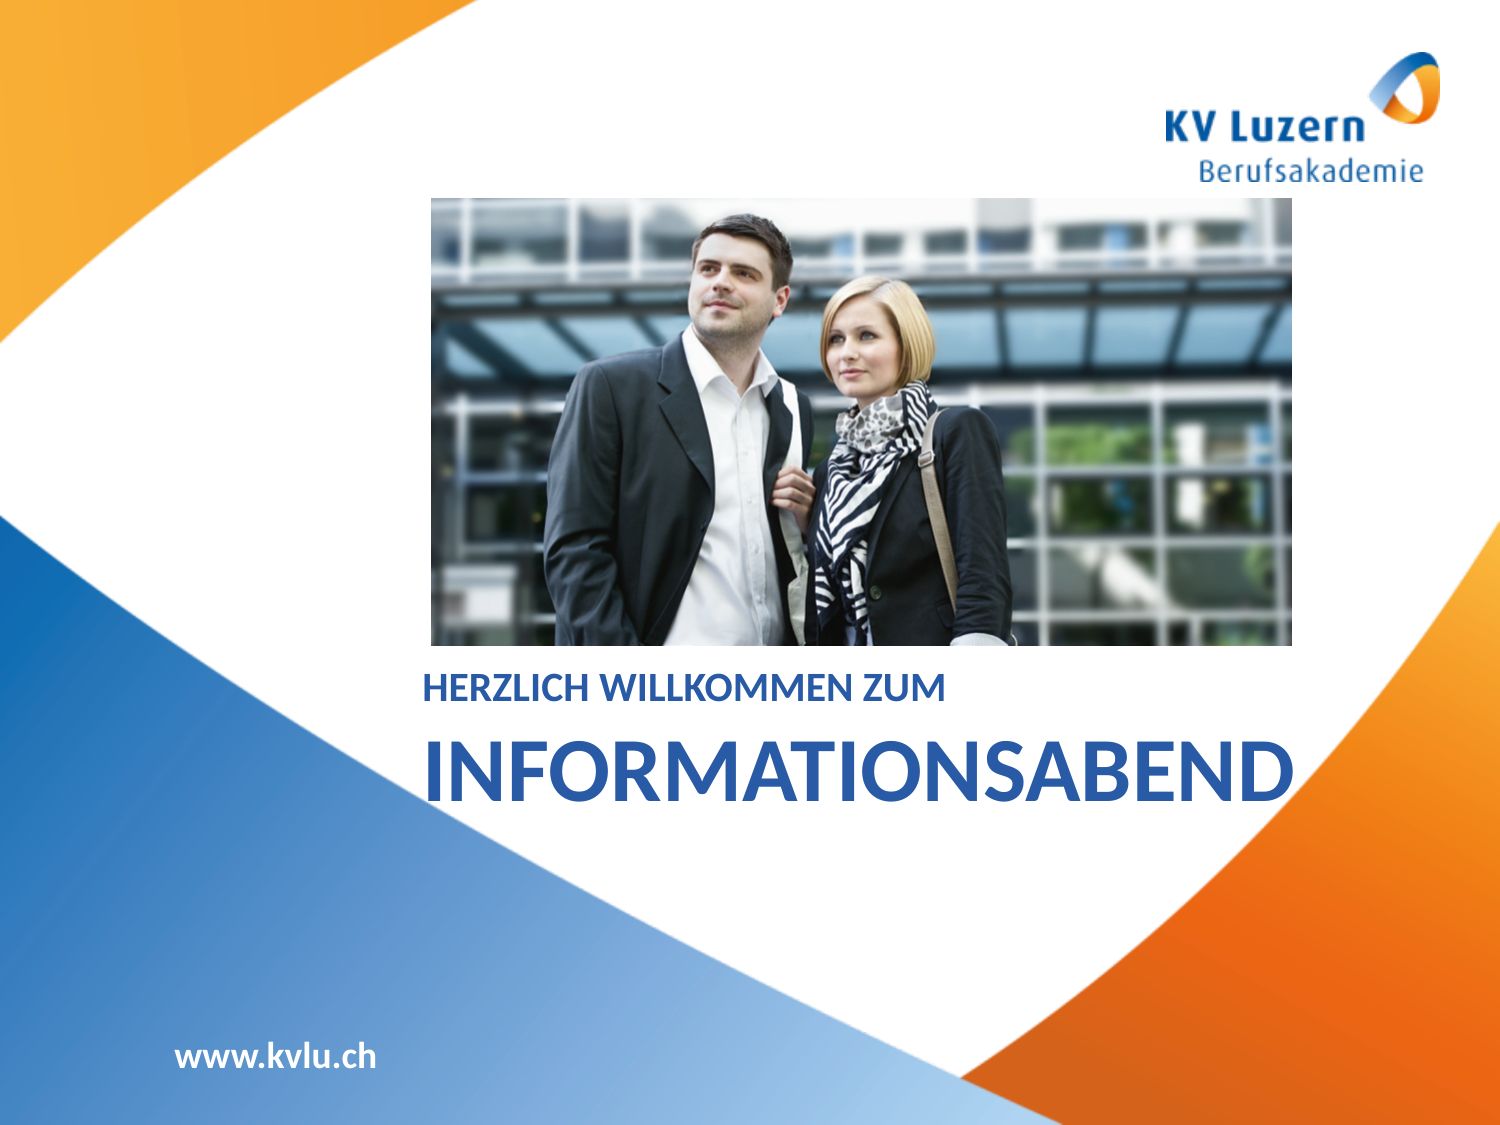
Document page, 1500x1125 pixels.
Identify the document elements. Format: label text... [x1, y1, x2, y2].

footer www.kvlu.ch [159, 1023, 635, 1084]
picture [0, 0, 1500, 1125]
title HERZLICH WILLKOMMEN ZUM INFORMATIONSABEND [407, 621, 1500, 858]
